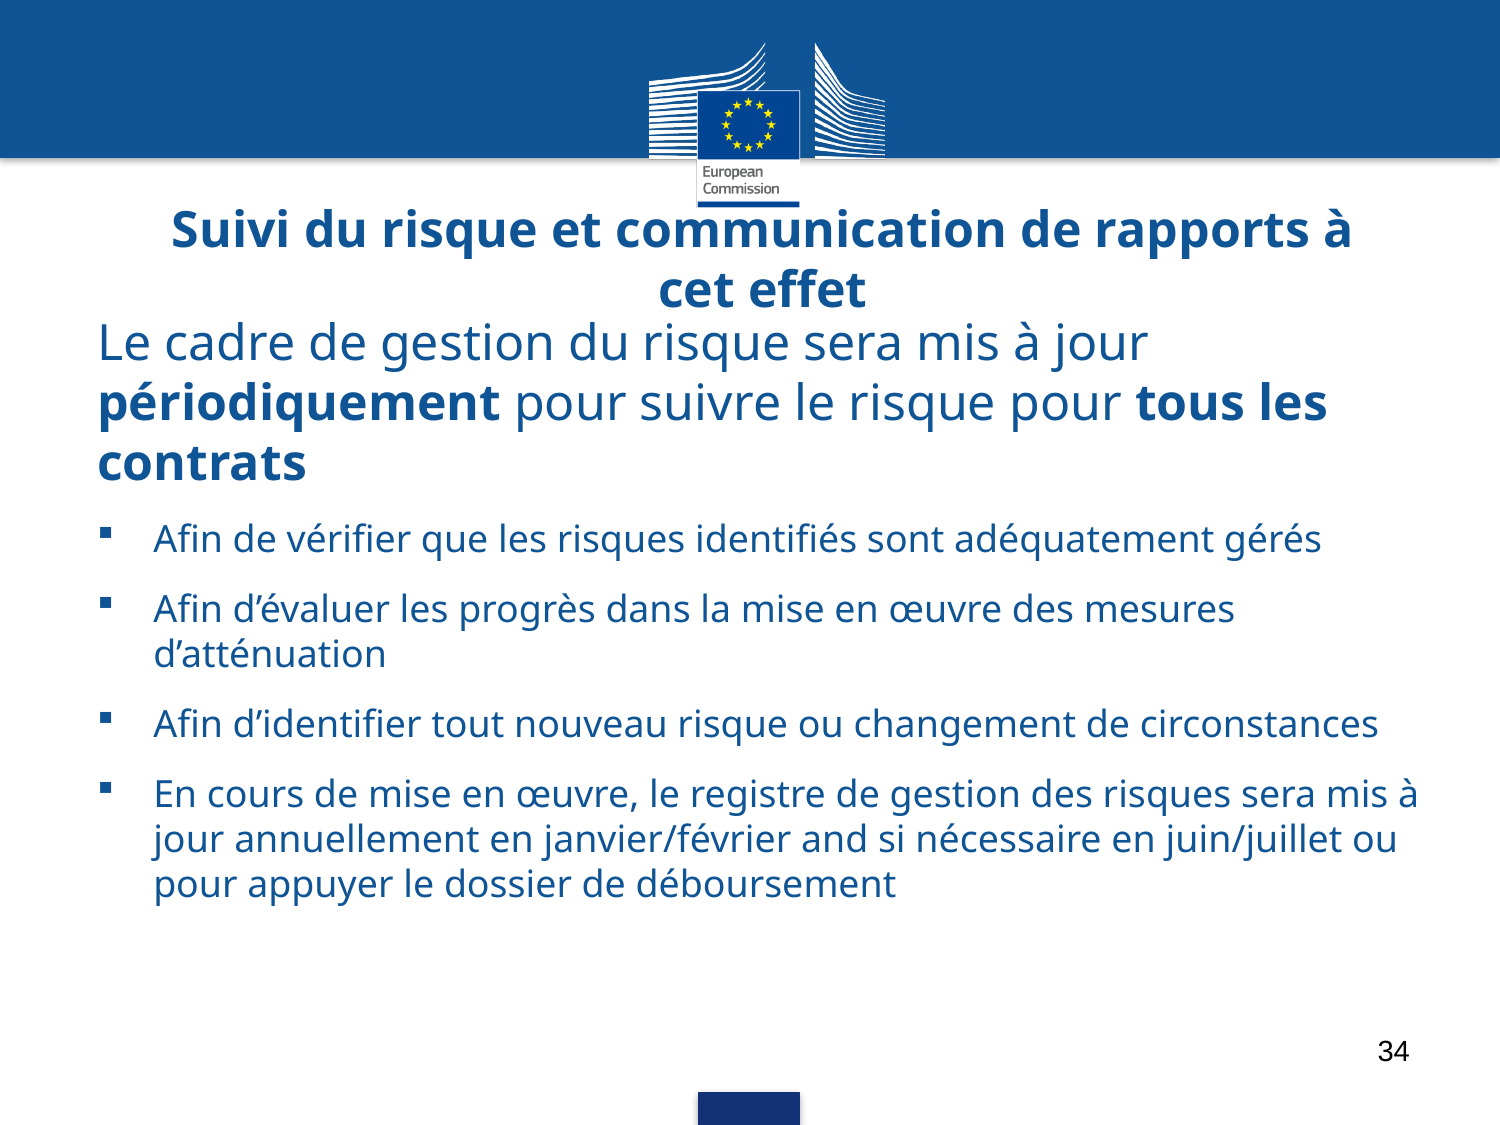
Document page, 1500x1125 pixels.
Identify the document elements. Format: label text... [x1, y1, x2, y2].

title Suivi du risque et communication de rapports à cet effet [58, 210, 1409, 305]
slide_number 34 [1074, 1024, 1426, 1103]
list Le cadre de gestion du risque sera mis à jour périodiquement pour suivre le risque pour tous les contrats Afin de vérifier que les risques identifiés sont adéquatement gérés Afin d’évaluer les progrès dans la mise en œuvre des mesures d’atténuation Afin d’identifier tout nouveau risque ou changement de circonstances En cours de mise en œuvre, le registre de gestion des risques sera mis à jour annuellement en janvier/février and si nécessaire en juin/juillet ou pour appuyer le dossier de déboursement [81, 302, 1466, 1032]
picture [649, 42, 885, 208]
